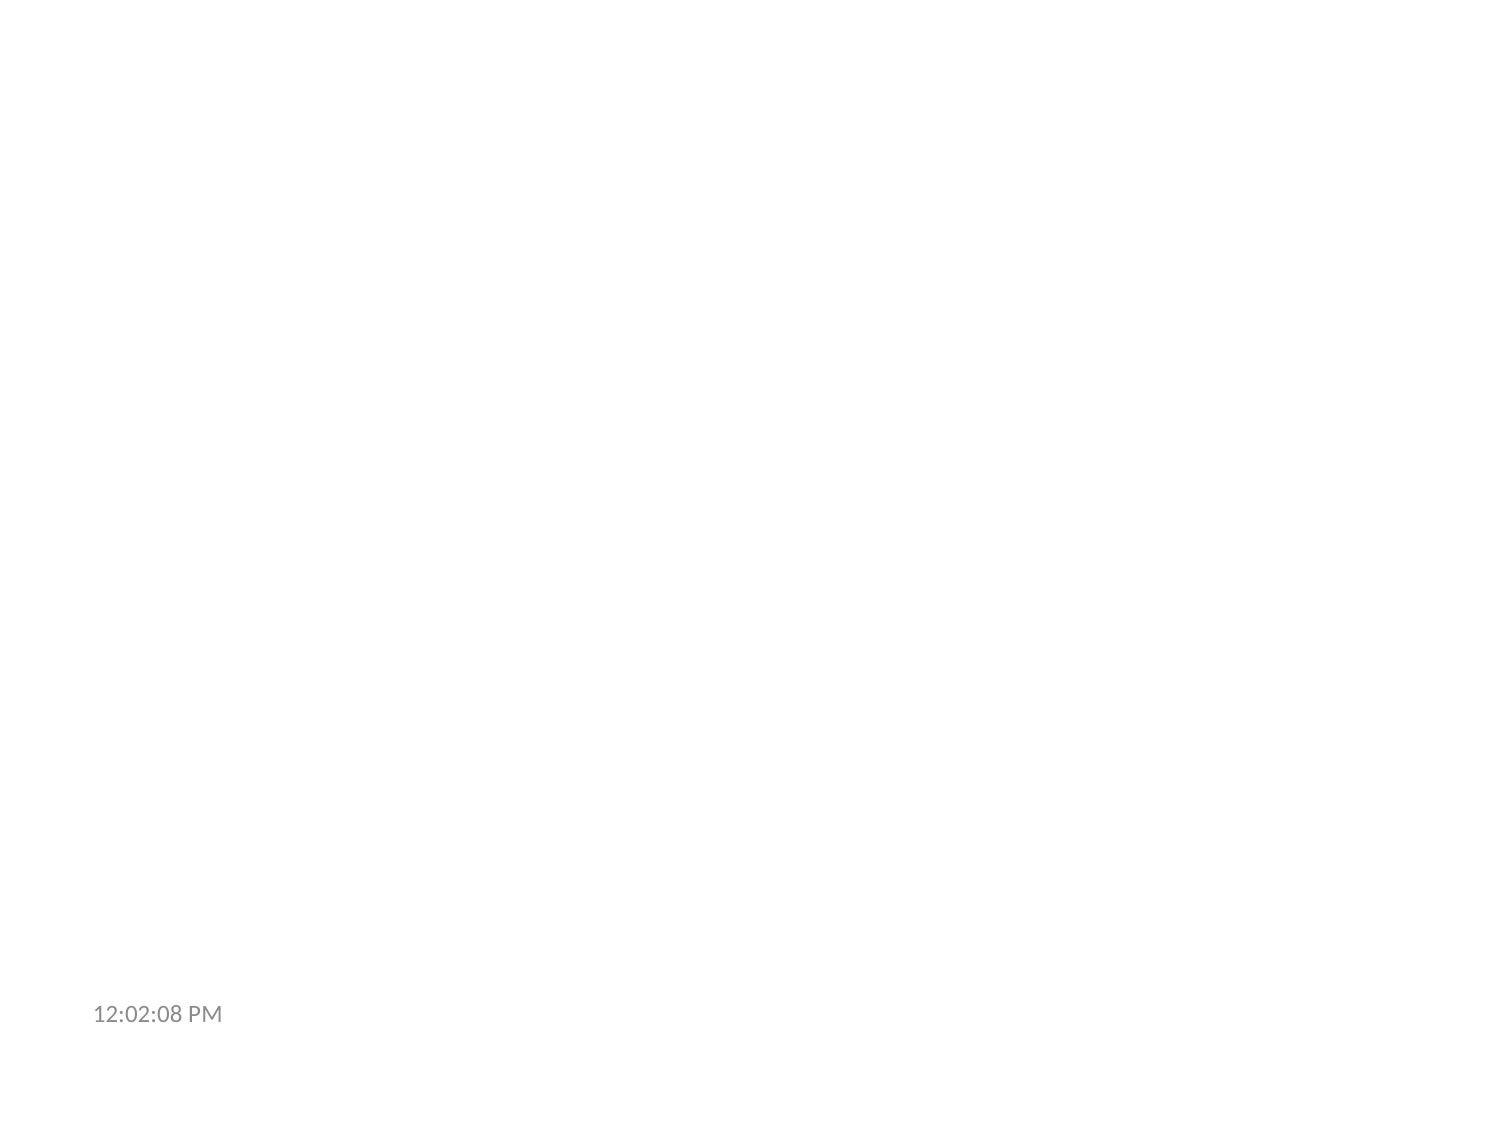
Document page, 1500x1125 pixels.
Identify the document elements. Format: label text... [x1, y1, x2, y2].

text_box 3:35:09 PM [77, 982, 428, 1043]
